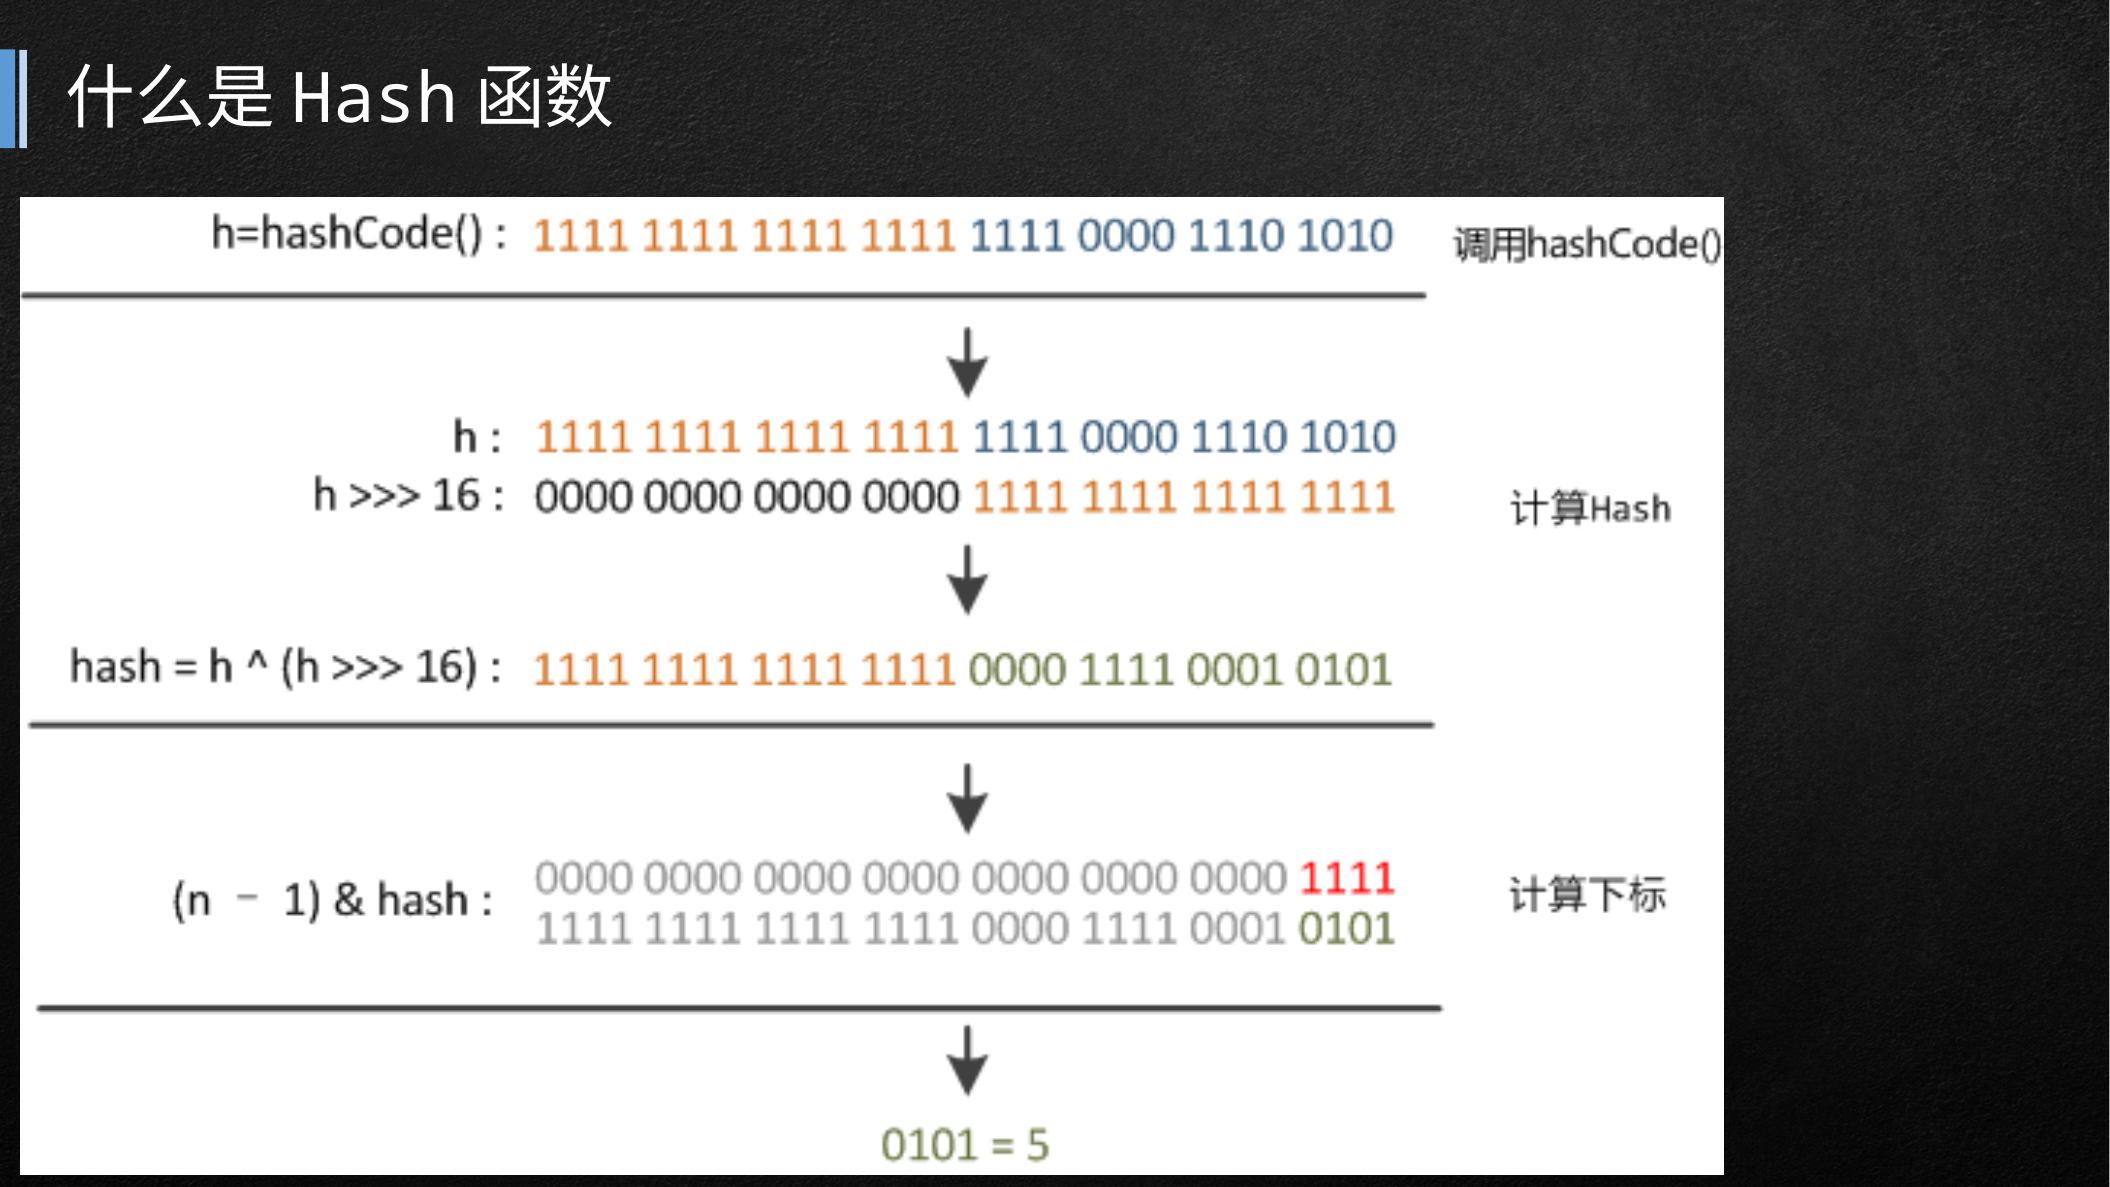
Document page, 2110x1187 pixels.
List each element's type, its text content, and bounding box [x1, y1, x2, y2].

title 什么是Hash函数 [50, 49, 2028, 151]
picture [0, 0, 2110, 1187]
